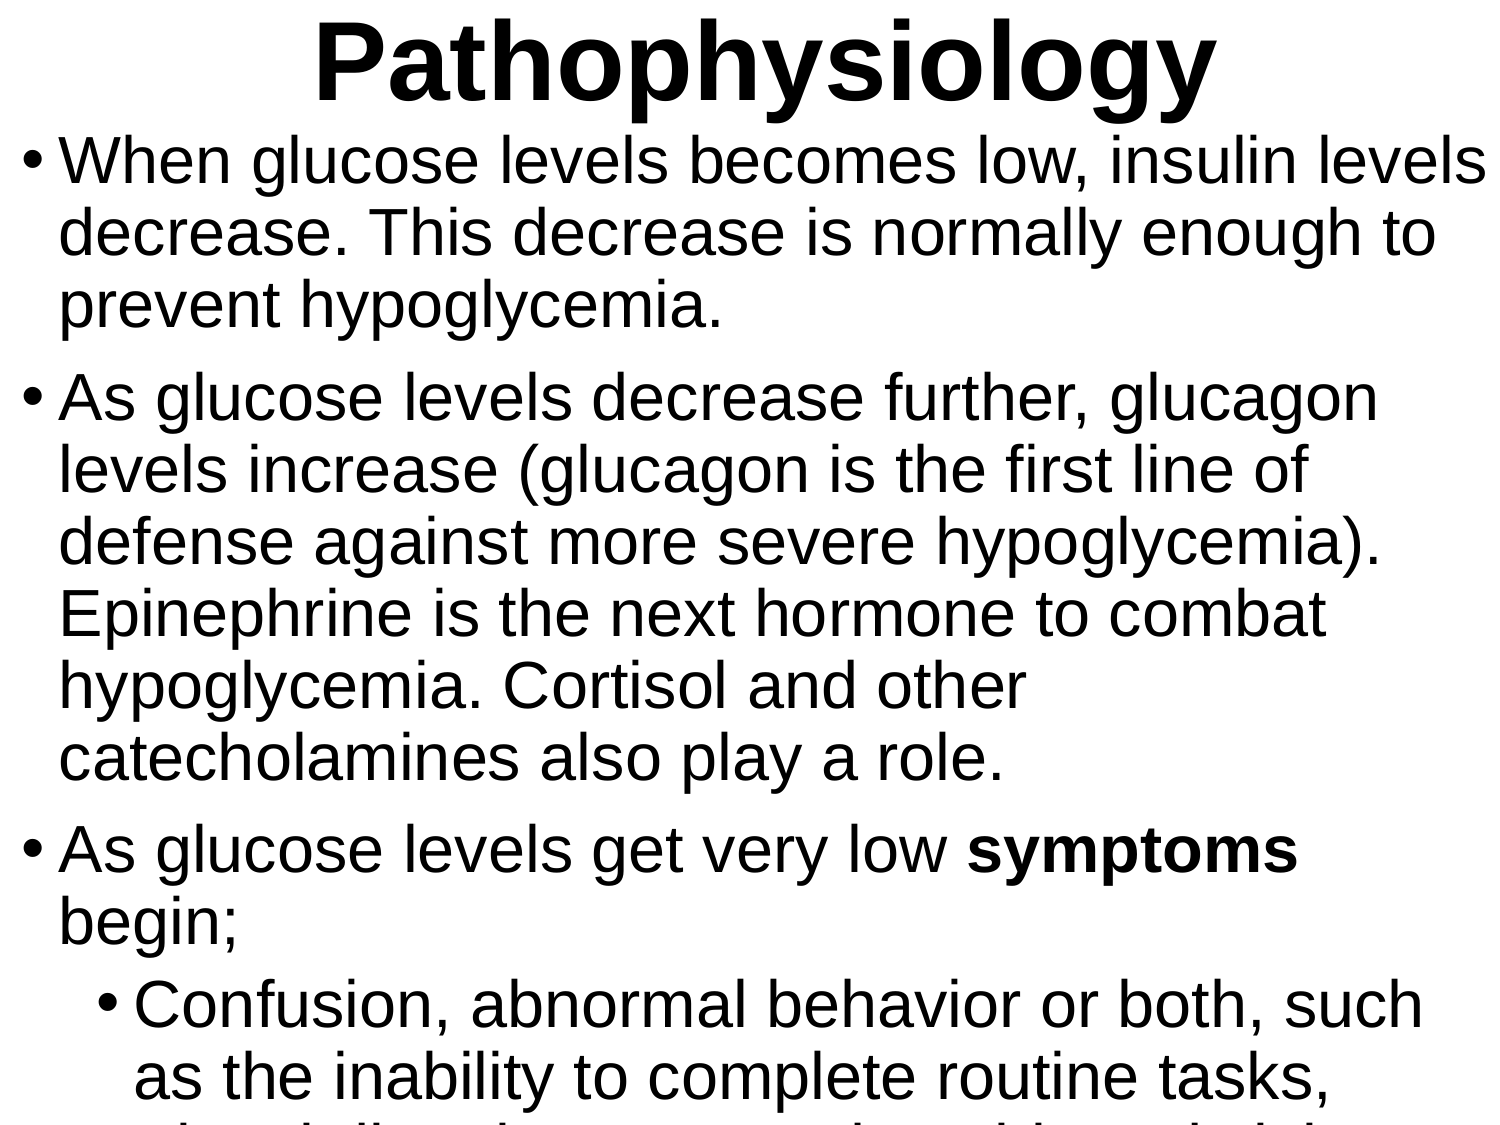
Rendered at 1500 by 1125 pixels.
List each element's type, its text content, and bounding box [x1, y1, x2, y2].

list When glucose levels becomes low, insulin levels decrease. This decrease is normally enough to prevent hypoglycemia. As glucose levels decrease further, glucagon levels increase (glucagon is the first line of defense against more severe hypoglycemia). Epinephrine is the next hormone to combat hypoglycemia. Cortisol and other catecholamines also play a role. As glucose levels get very low symptoms begin; Confusion, abnormal behavior or both, such as the inability to complete routine tasks, Visual disturbances, such as blurred vision, Seizures,Loss of consciousness. [6, 118, 1500, 1125]
title Pathophysiology [75, 0, 1425, 118]
